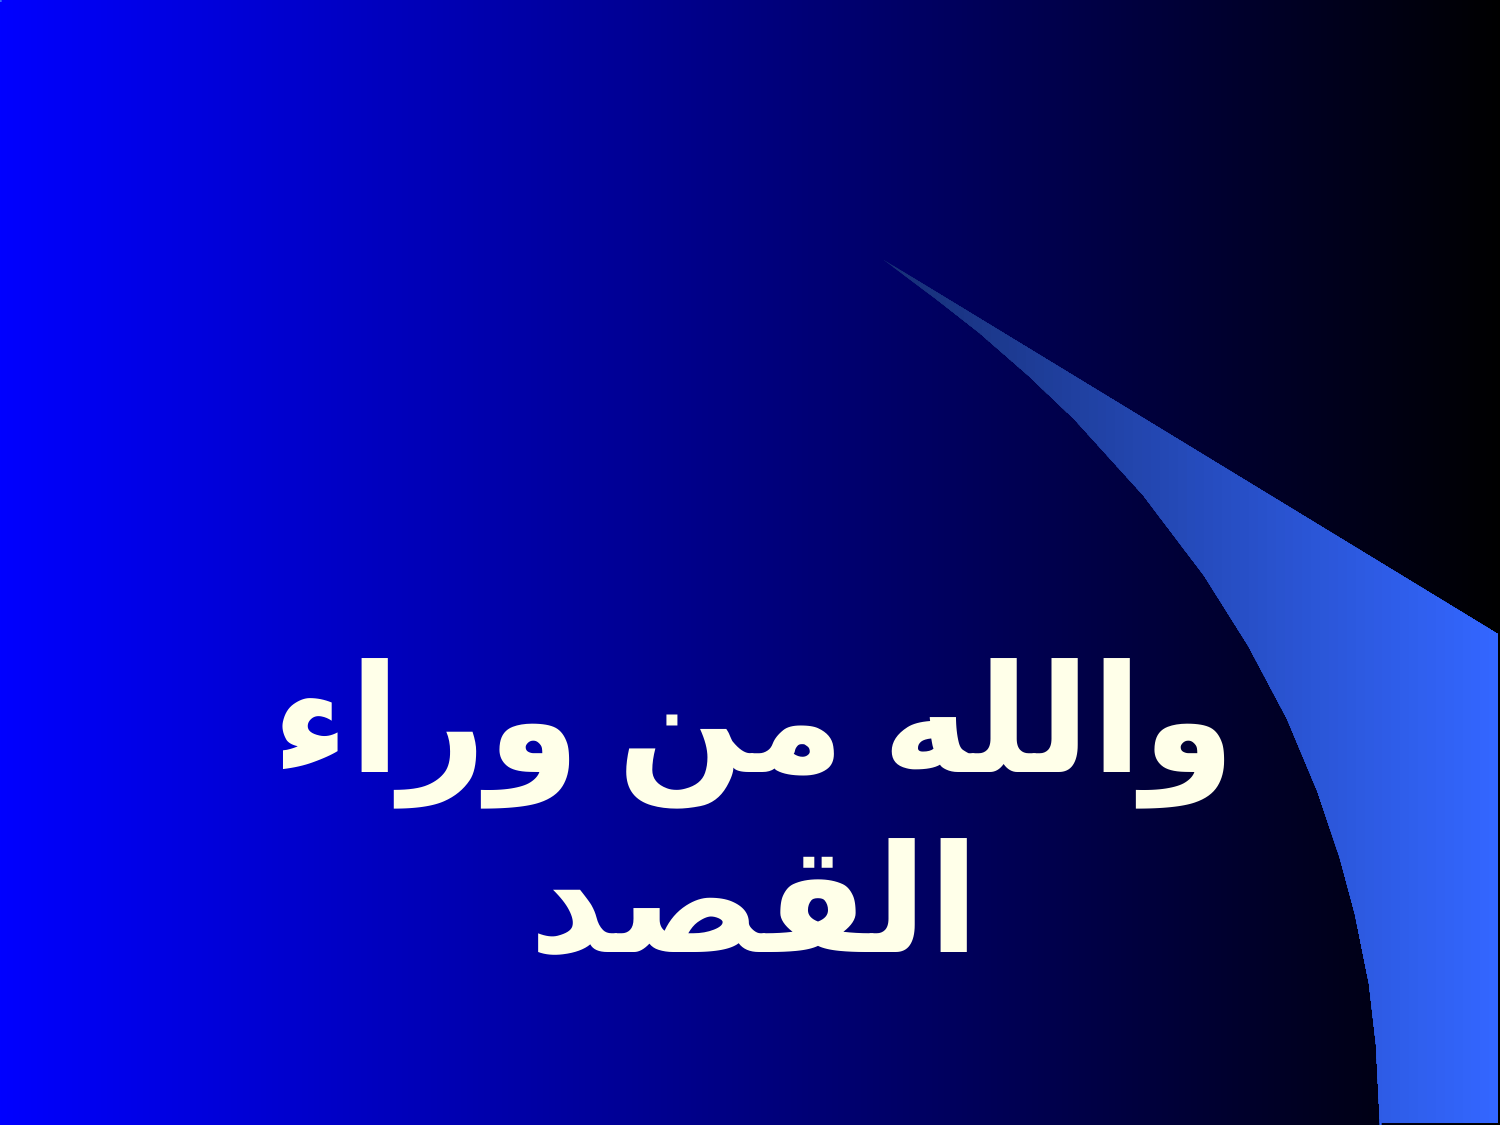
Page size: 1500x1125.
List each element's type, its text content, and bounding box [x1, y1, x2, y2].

title والله من وراء القصد [62, 612, 1448, 992]
